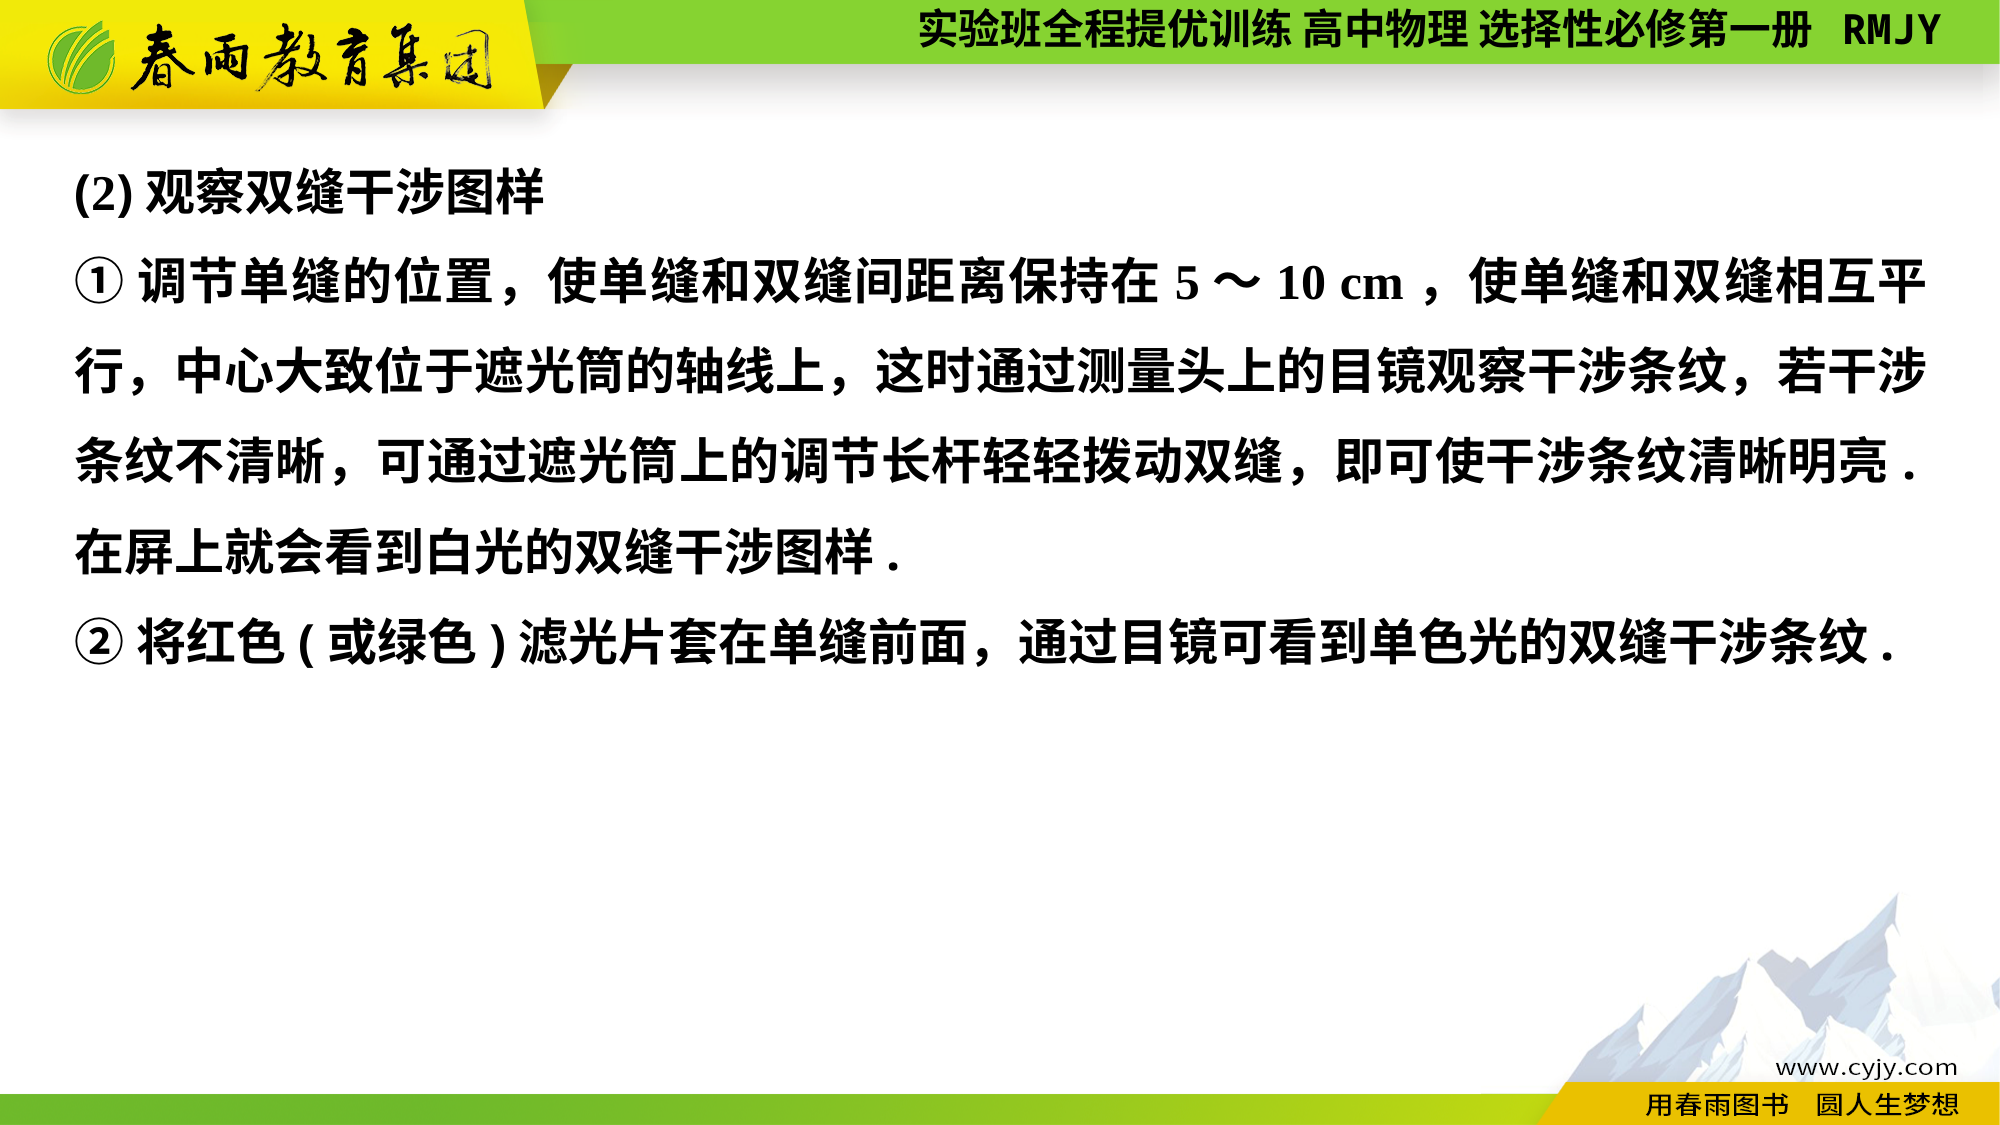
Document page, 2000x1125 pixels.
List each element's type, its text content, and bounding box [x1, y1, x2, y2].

picture [0, 0, 2000, 1125]
list (2)观察双缝干涉图样 ①调节单缝的位置，使单缝和双缝间距离保持在5～10 cm，使单缝和双缝相互平行，中心大致位于遮光筒的轴线上，这时通过测量头上的目镜观察干涉条纹，若干涉条纹不清晰，可通过遮光筒上的调节长杆轻轻拨动双缝，即可使干涉条纹清晰明亮.在屏上就会看到白光的双缝干涉图样. ②将红色(或绿色)滤光片套在单缝前面，通过目镜可看到单色光的双缝干涉条纹. [59, 122, 1944, 683]
